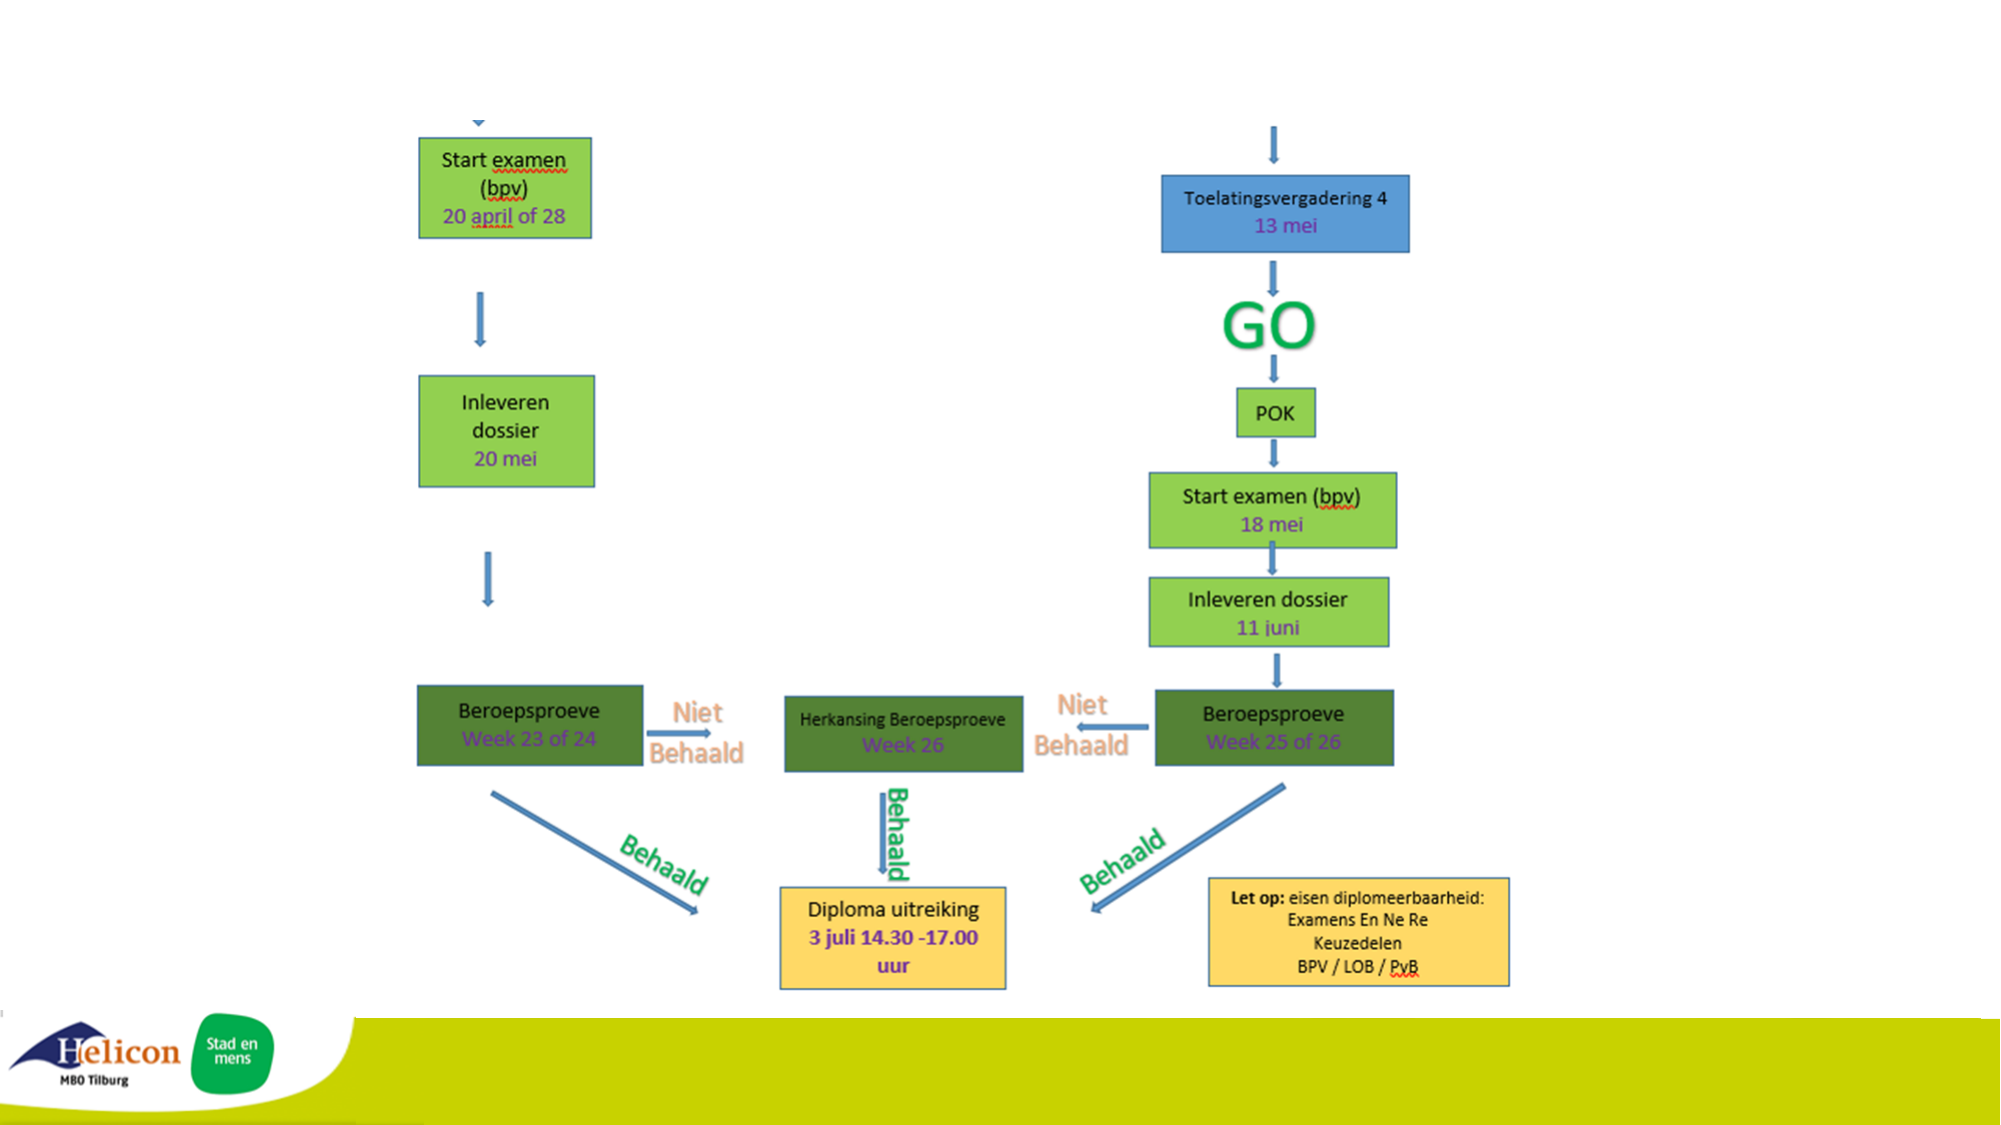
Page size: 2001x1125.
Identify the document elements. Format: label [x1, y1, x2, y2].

picture [0, 1010, 424, 1125]
picture [395, 120, 1535, 1004]
